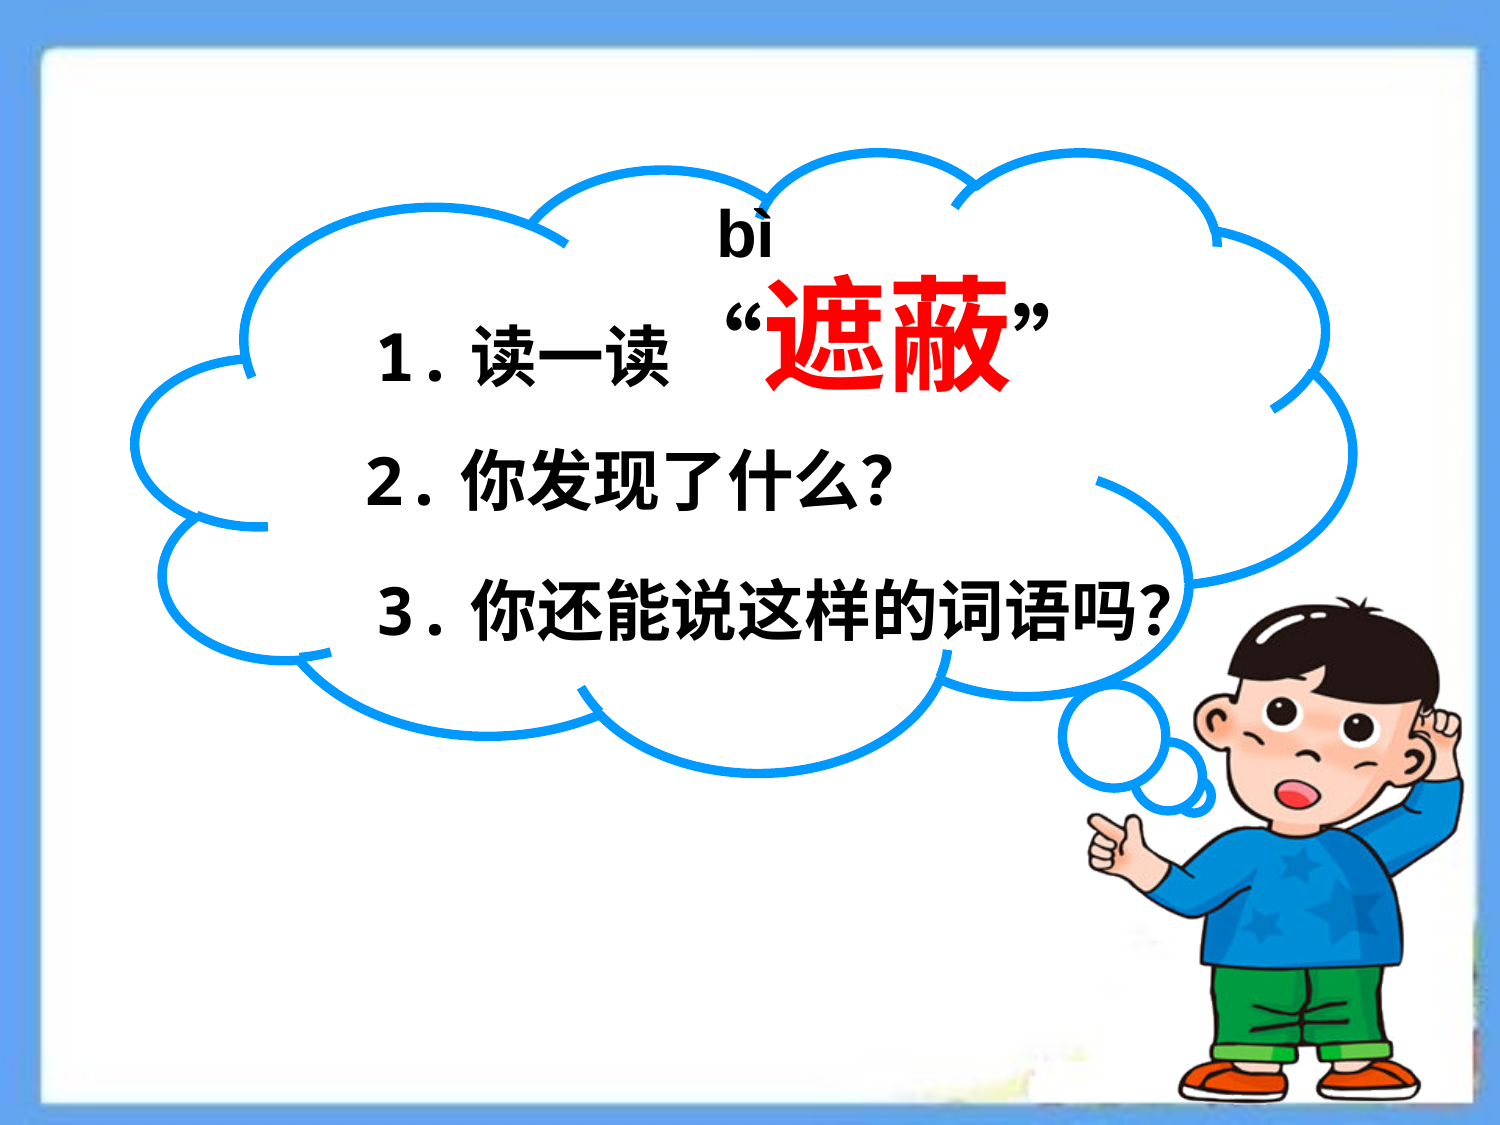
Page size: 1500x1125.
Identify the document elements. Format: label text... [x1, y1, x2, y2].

text_box 3.你还能说这样的词语吗？ [360, 561, 1017, 656]
text_box [132, 205, 1016, 776]
text_box 1.读一读“遮蔽” [360, 249, 1174, 561]
text_box [584, 167, 741, 183]
text_box bì [490, 183, 1500, 278]
text_box [1174, 278, 1355, 557]
text_box 2.你发现了什么？ [349, 431, 943, 526]
picture [0, 0, 1500, 1125]
text_box [780, 150, 1184, 183]
